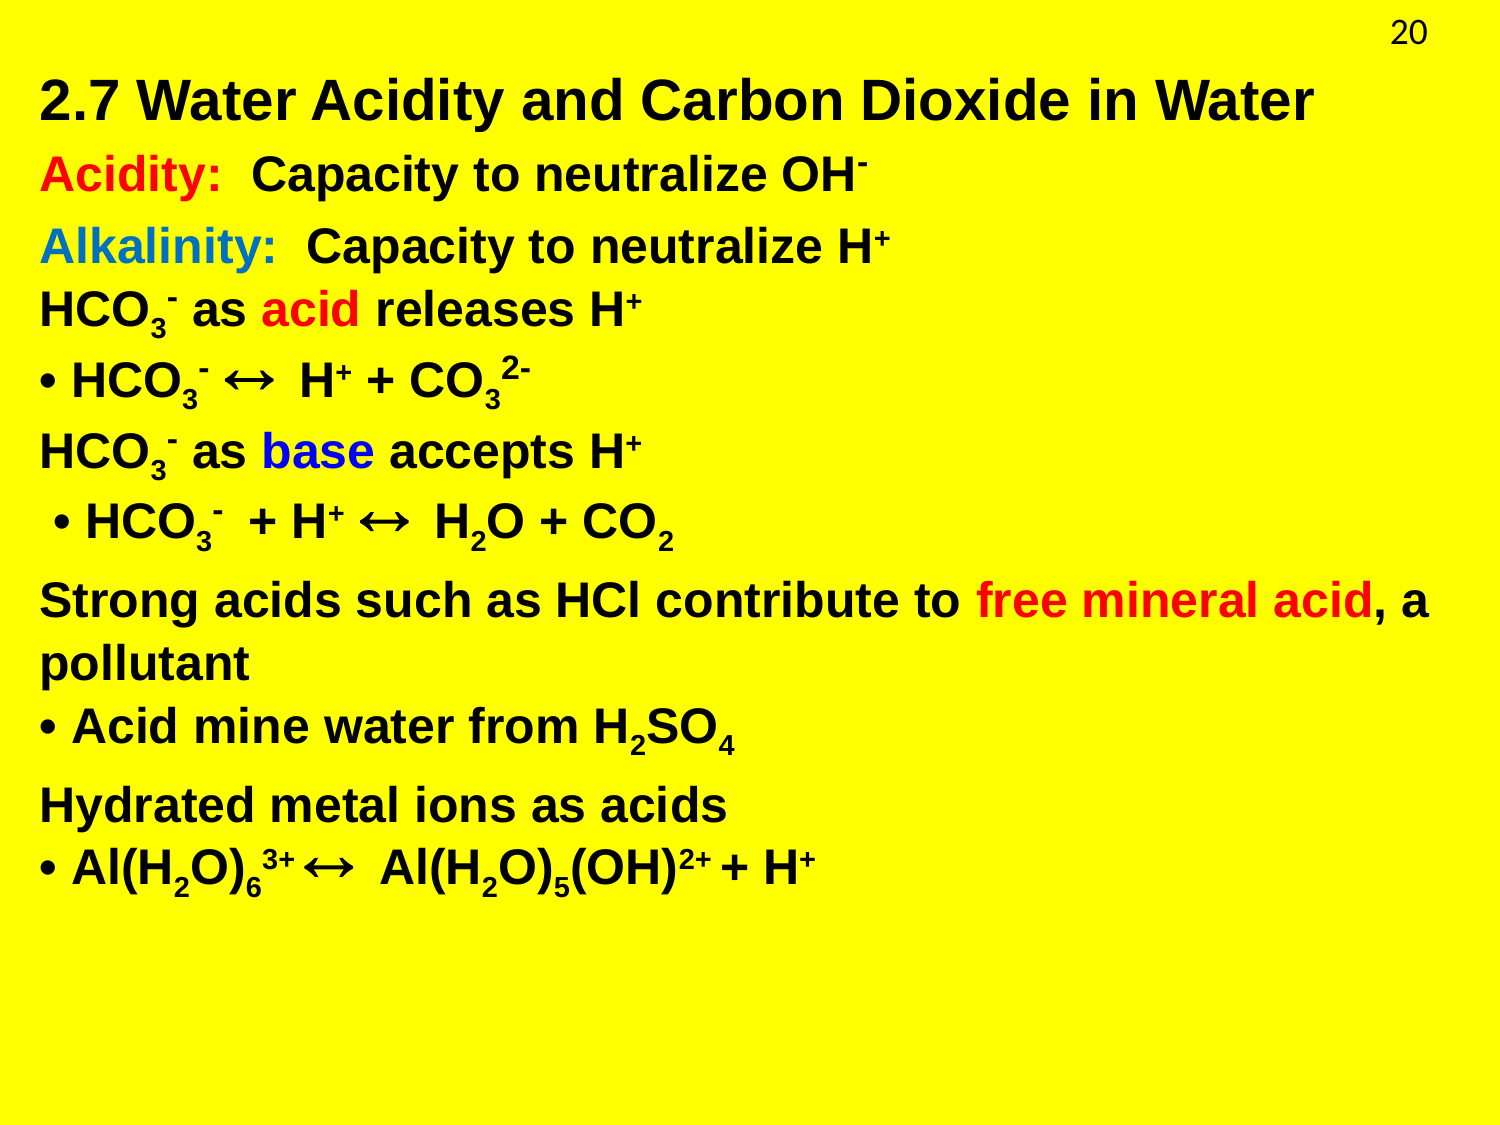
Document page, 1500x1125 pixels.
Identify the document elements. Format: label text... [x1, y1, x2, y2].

text_box 2.7 Water Acidity and Carbon Dioxide in Water Acidity: Capacity to neutralize OH- Alkalinity: Capacity to neutralize H+ HCO3- as acid releases H+ • HCO3- « H+ + CO32- HCO3- as base accepts H+ • HCO3- + H+ « H2O + CO2 Strong acids such as HCl contribute to free mineral acid, a pollutant • Acid mine water from H2SO4 Hydrated metal ions as acids • Al(H2O)63+ « Al(H2O)5(OH)2+ + H+ [24, 49, 1463, 911]
text_box 20 [1374, 0, 1488, 60]
